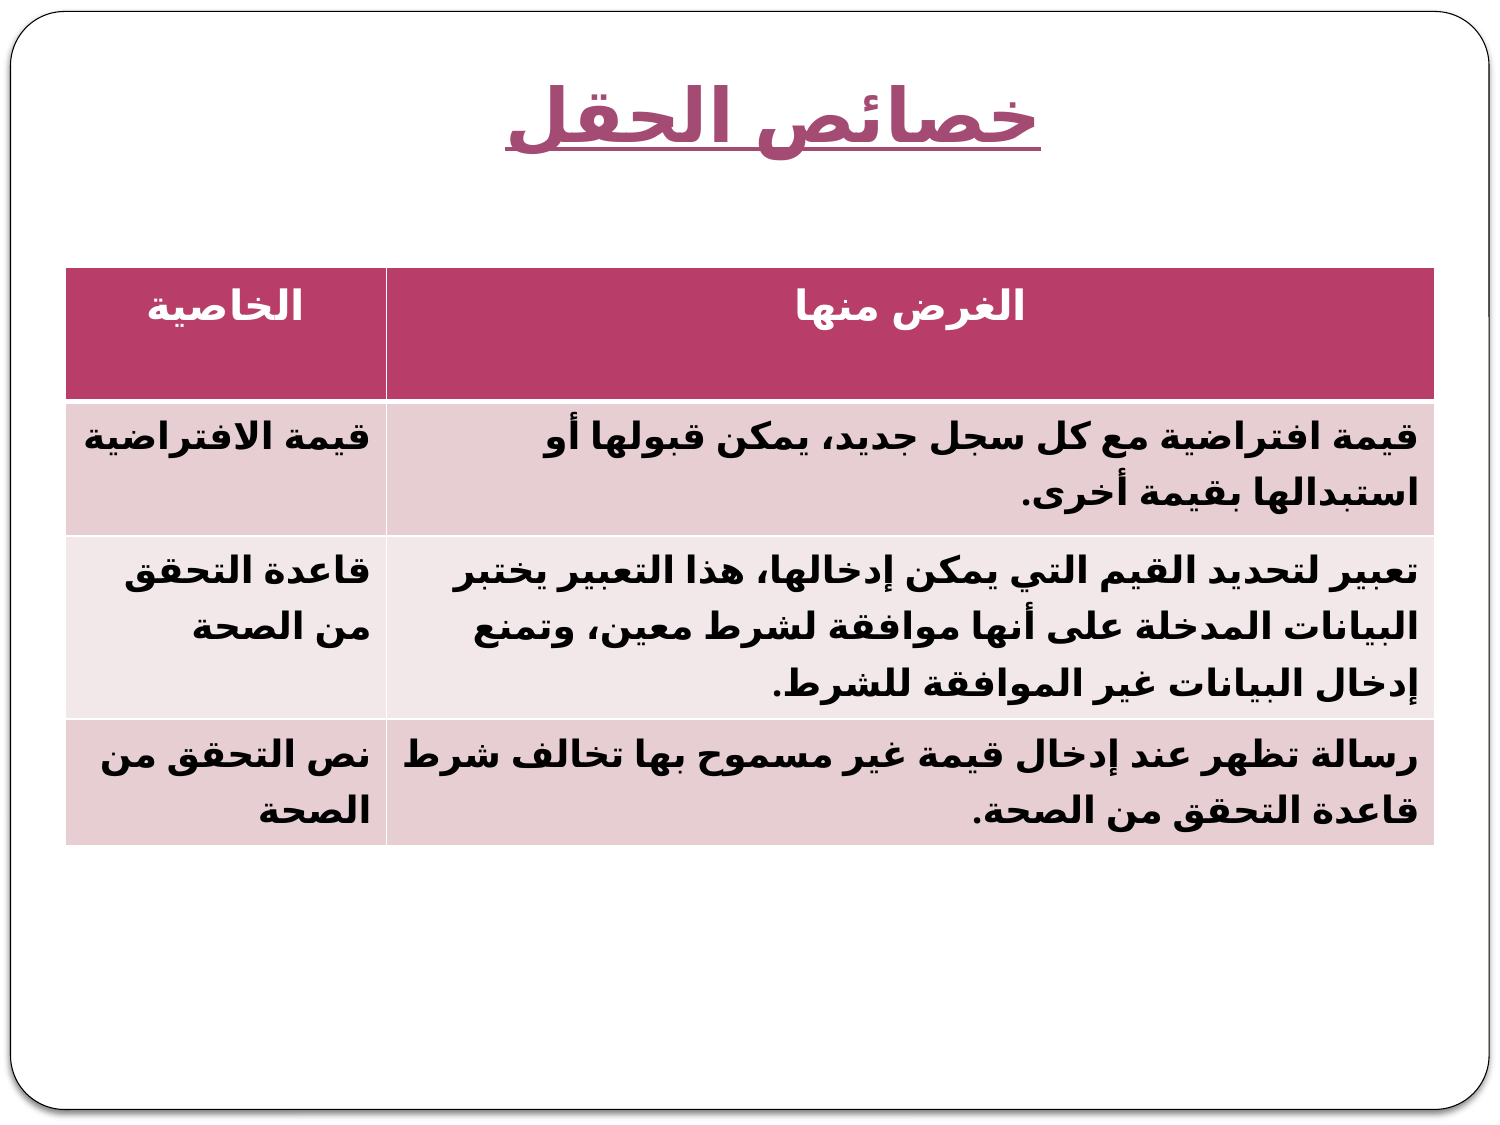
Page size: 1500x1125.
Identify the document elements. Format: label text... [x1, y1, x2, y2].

table_cell قيمة افتراضية مع كل سجل جديد، يمكن قبولها أو استبدالها بقيمة أخرى. [387, 404, 1434, 535]
table_header الغرض منها [387, 268, 1434, 399]
title خصائص الحقل [135, 90, 1411, 173]
table_cell قيمة الافتراضية [66, 404, 386, 535]
table_header الخاصية [66, 268, 386, 399]
table_cell تعبير لتحديد القيم التي يمكن إدخالها، هذا التعبير يختبر البيانات المدخلة على أنها موافقة لشرط معين، وتمنع إدخال البيانات غير الموافقة للشرط. [387, 537, 1434, 718]
table_cell نص التحقق من الصحة [66, 720, 386, 845]
table_cell قاعدة التحقق من الصحة [66, 537, 386, 718]
table_cell رسالة تظهر عند إدخال قيمة غير مسموح بها تخالف شرط قاعدة التحقق من الصحة. [387, 720, 1434, 845]
